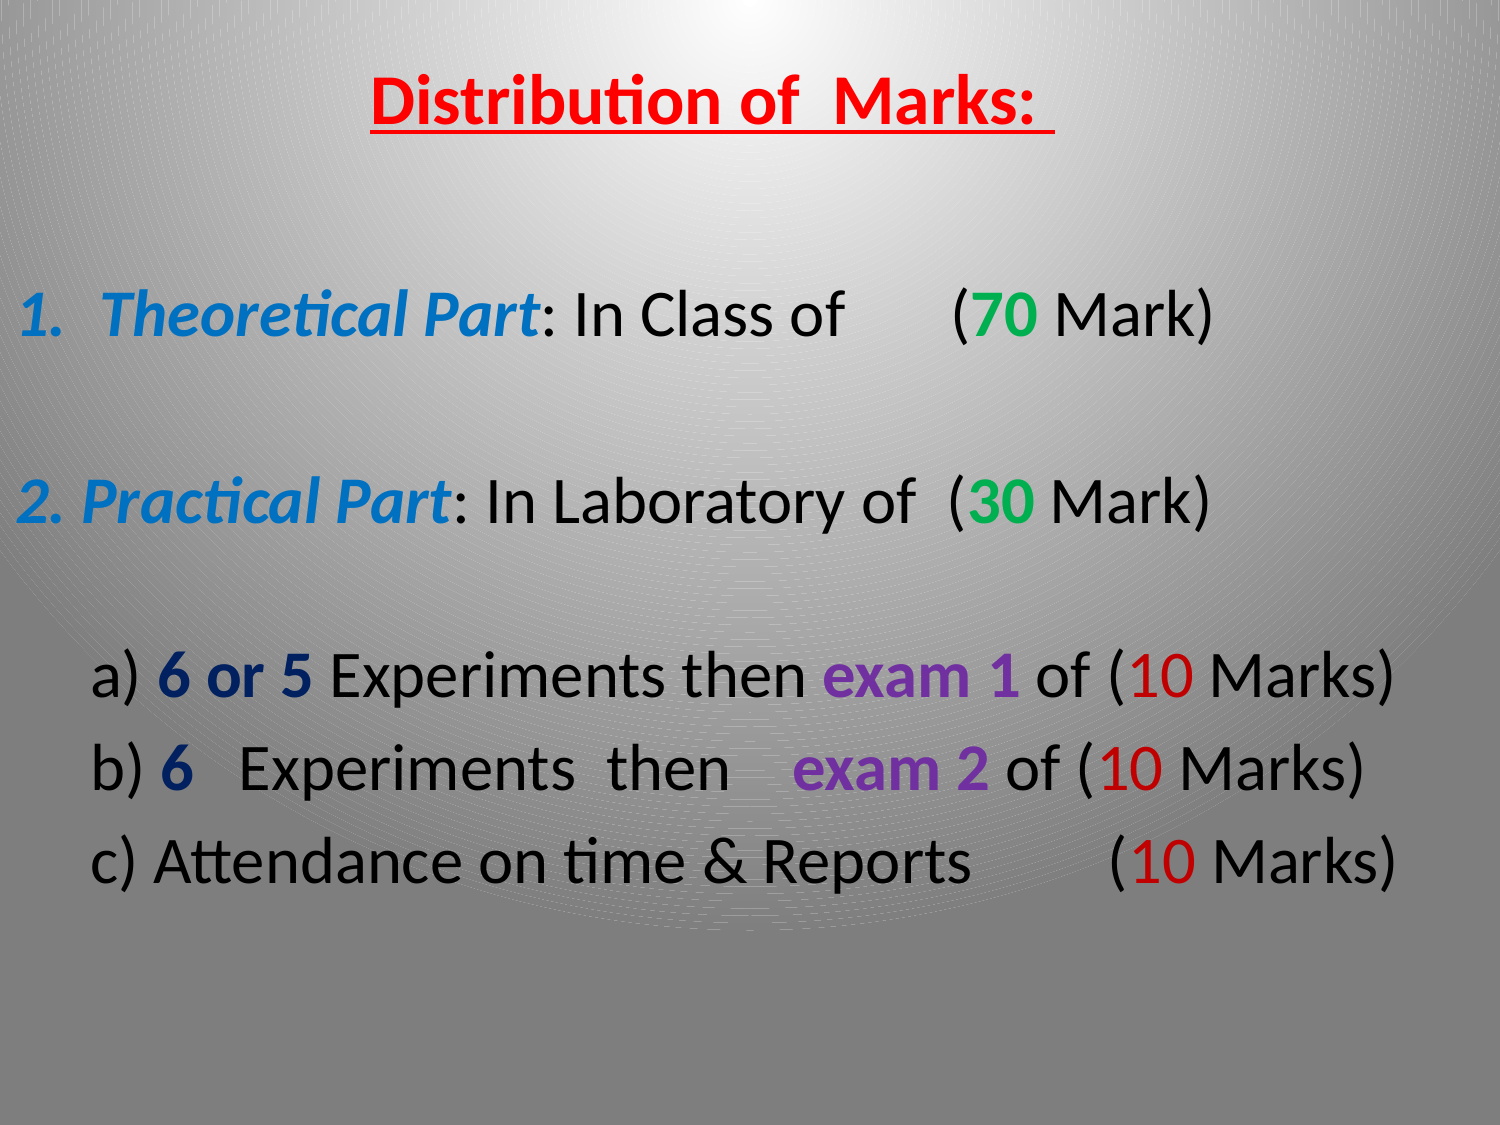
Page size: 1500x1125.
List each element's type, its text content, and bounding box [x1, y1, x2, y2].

list Theoretical Part: In Class of (70 Mark) 2. Practical Part: In Laboratory of (30 Mark) a) 6 or 5 Experiments then exam 1 of (10 Marks) b) 6 Experiments then exam 2 of (10 Marks) c) Attendance on time & Reports (10 Marks) [0, 262, 1500, 1005]
title Distribution of Marks: [0, 45, 1425, 233]
